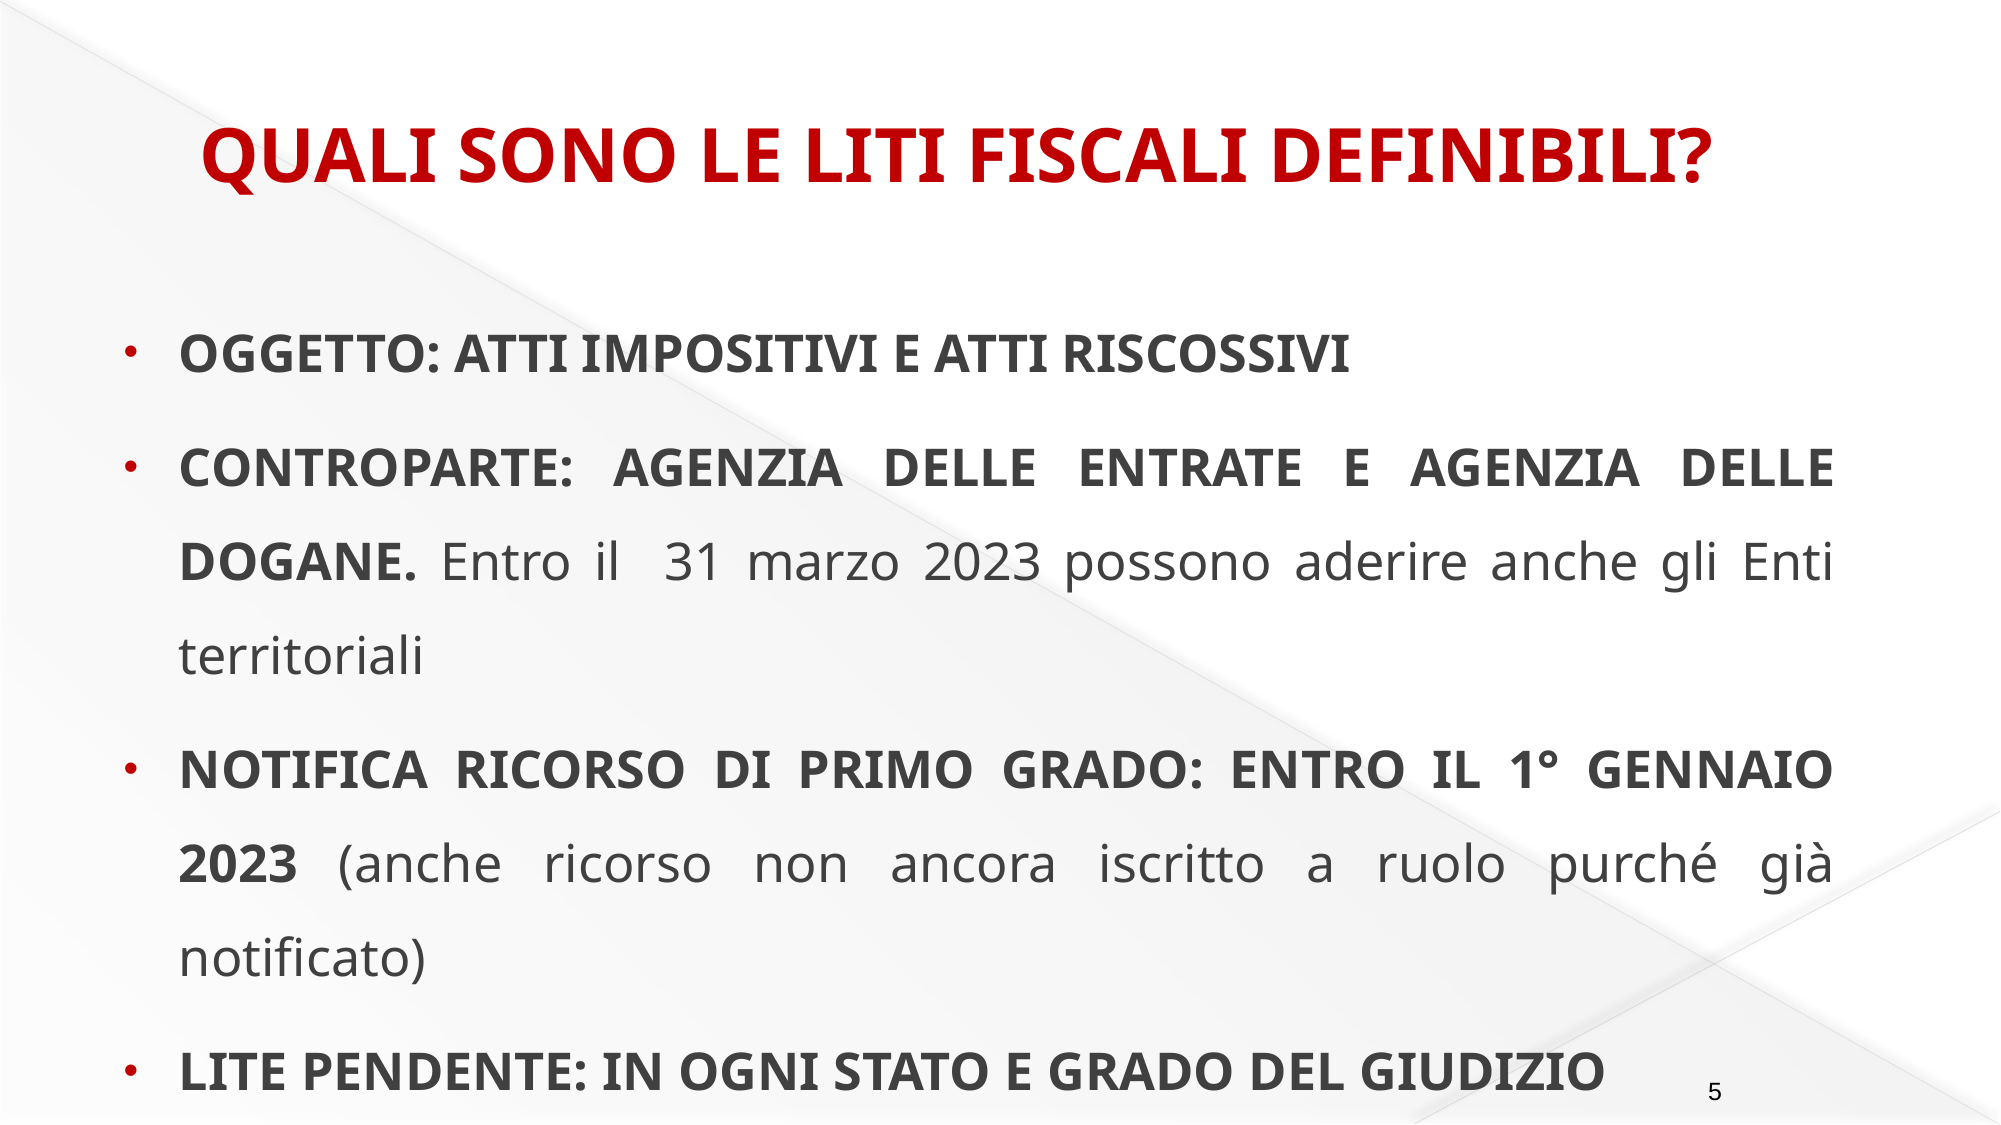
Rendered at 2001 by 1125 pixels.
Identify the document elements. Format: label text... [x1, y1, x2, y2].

text_box OGGETTO: ATTI IMPOSITIVI E ATTI RISCOSSIVI CONTROPARTE: AGENZIA DELLE ENTRATE E AGENZIA DELLE DOGANE. Entro il 31 marzo 2023 possono aderire anche gli Enti territoriali NOTIFICA RICORSO DI PRIMO GRADO: ENTRO IL 1° GENNAIO 2023 (anche ricorso non ancora iscritto a ruolo purché già notificato) LITE PENDENTE: IN OGNI STATO E GRADO DEL GIUDIZIO [108, 281, 1851, 941]
slide_number 5 [1660, 1063, 1771, 1113]
text_box QUALI SONO LE LITI FISCALI DEFINIBILI? [111, 99, 1804, 281]
